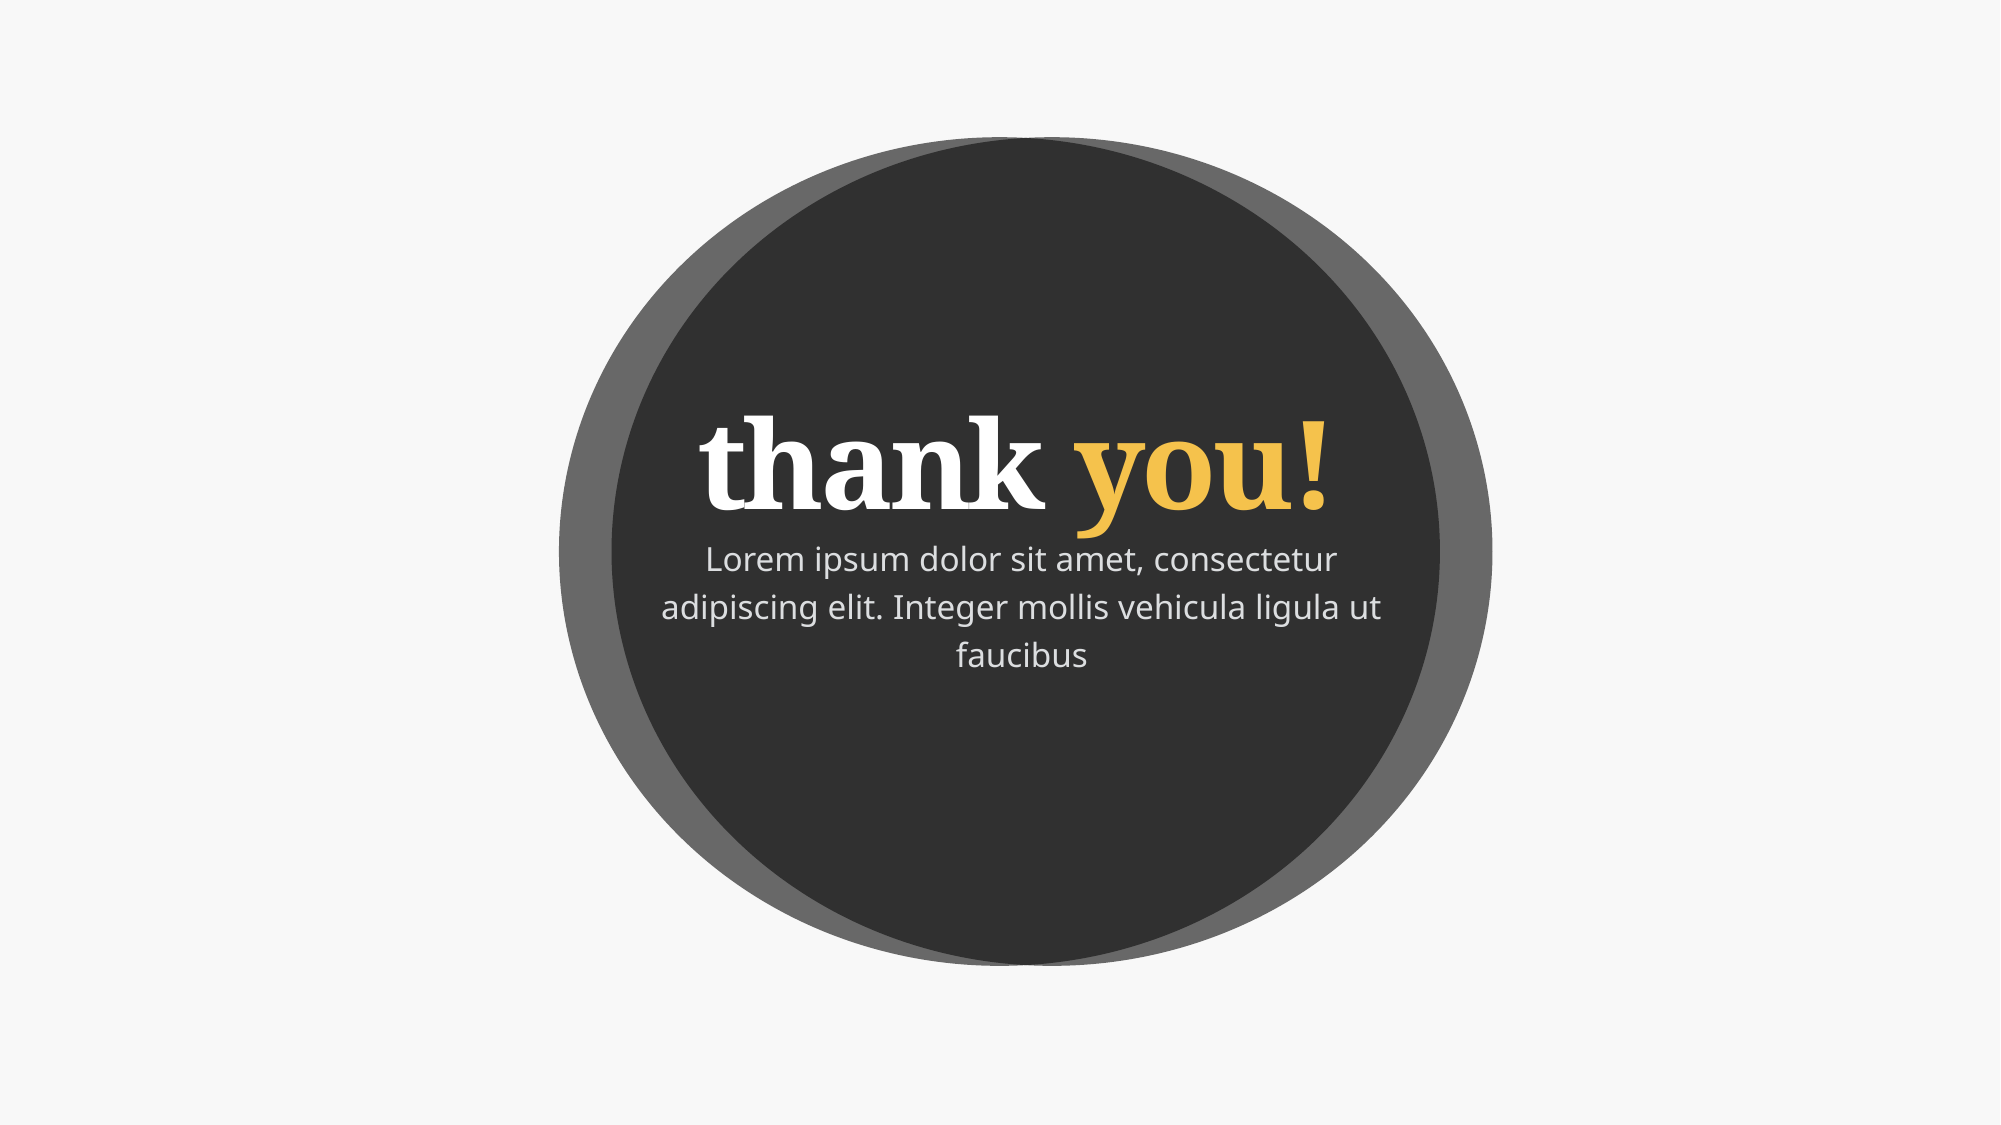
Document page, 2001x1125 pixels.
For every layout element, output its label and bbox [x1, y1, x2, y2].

text_box [594, 378, 1440, 632]
text_box [558, 137, 1493, 966]
